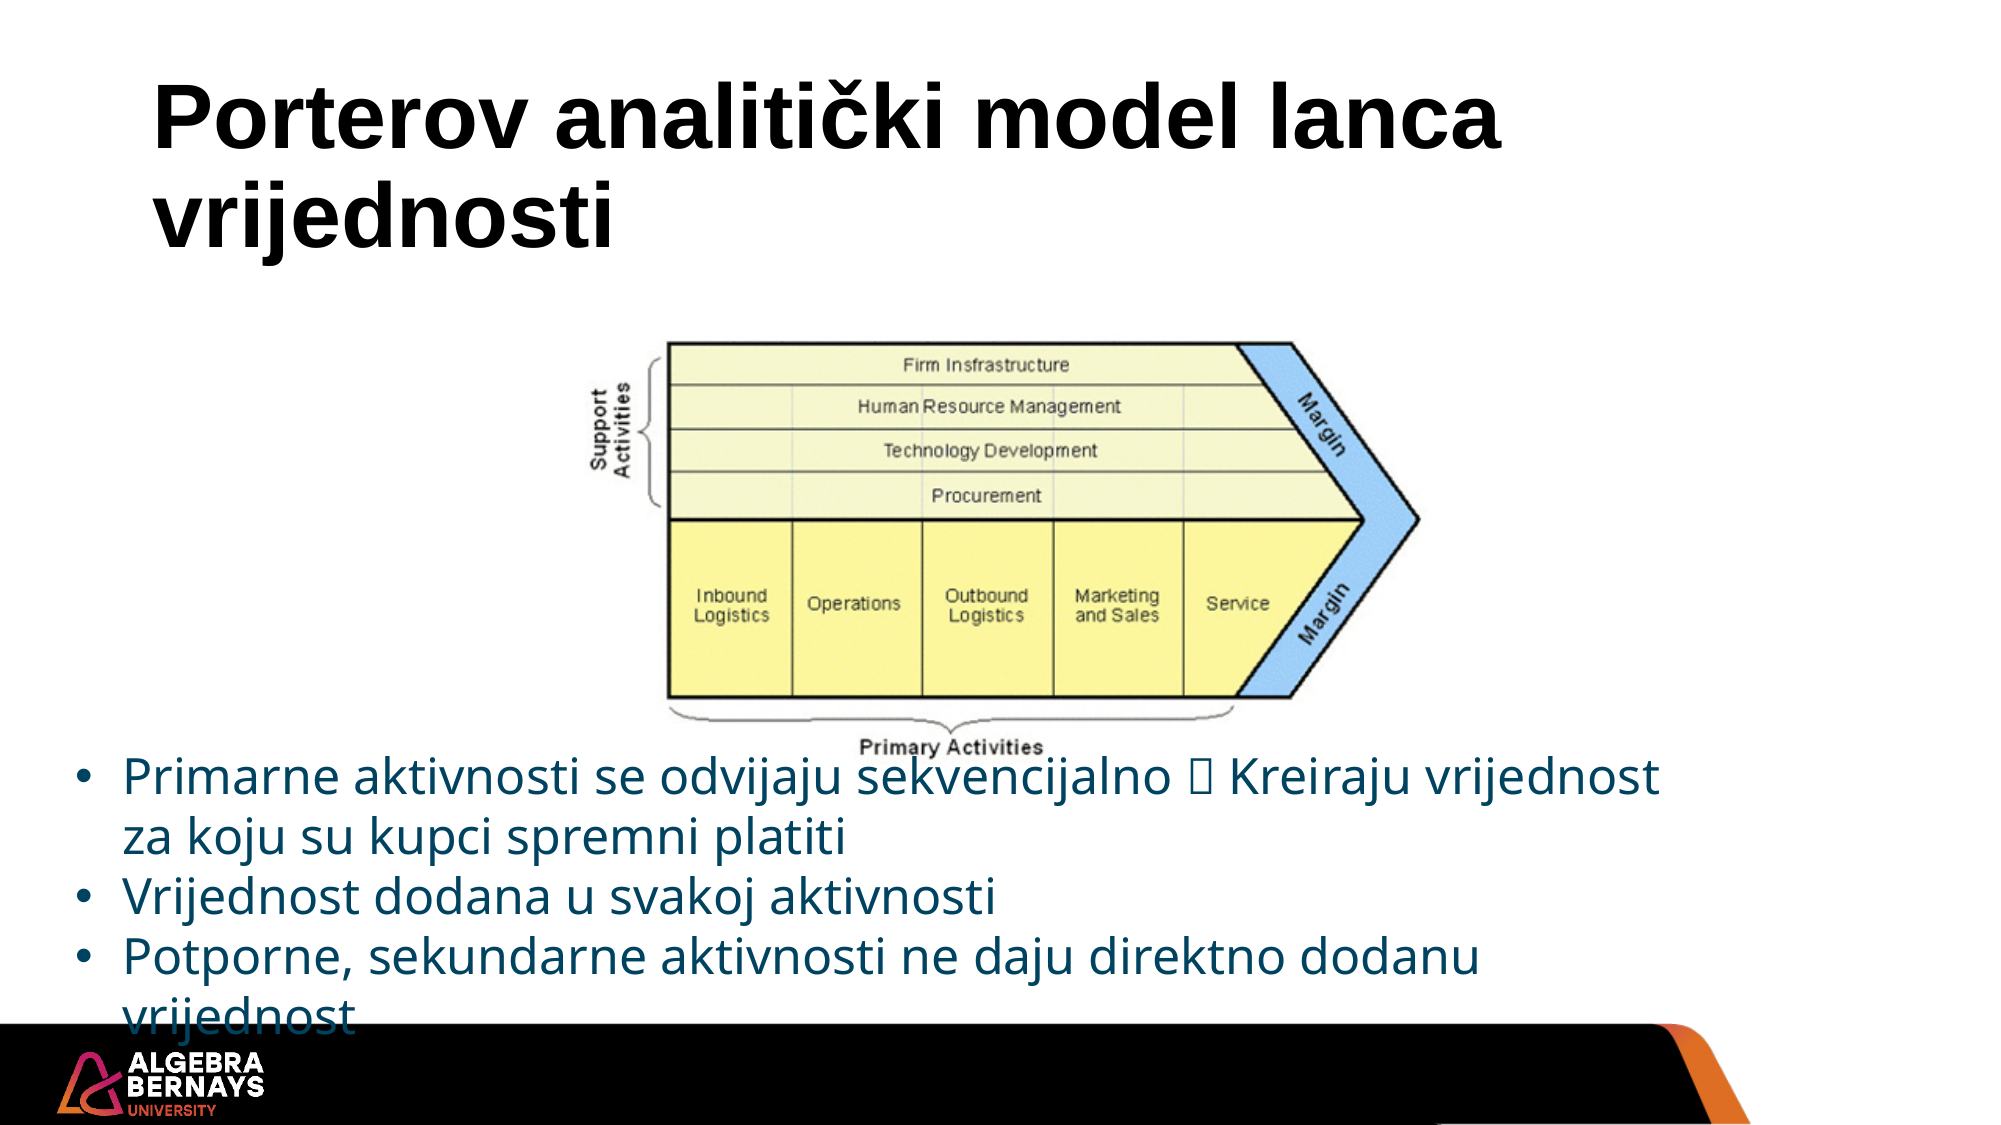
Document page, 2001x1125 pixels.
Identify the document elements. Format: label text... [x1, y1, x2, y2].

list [584, 332, 1429, 766]
picture [0, 1023, 1958, 1125]
text_box Primarne aktivnosti se odvijaju sekvencijalno  Kreiraju vrijednost za koju su kupci spremni platiti Vrijednost dodana u svakoj aktivnosti Potporne, sekundarne aktivnosti ne daju direktno dodanu vrijednost [60, 737, 1709, 1053]
title Porterov analitički model lanca vrijednosti [137, 59, 1863, 278]
